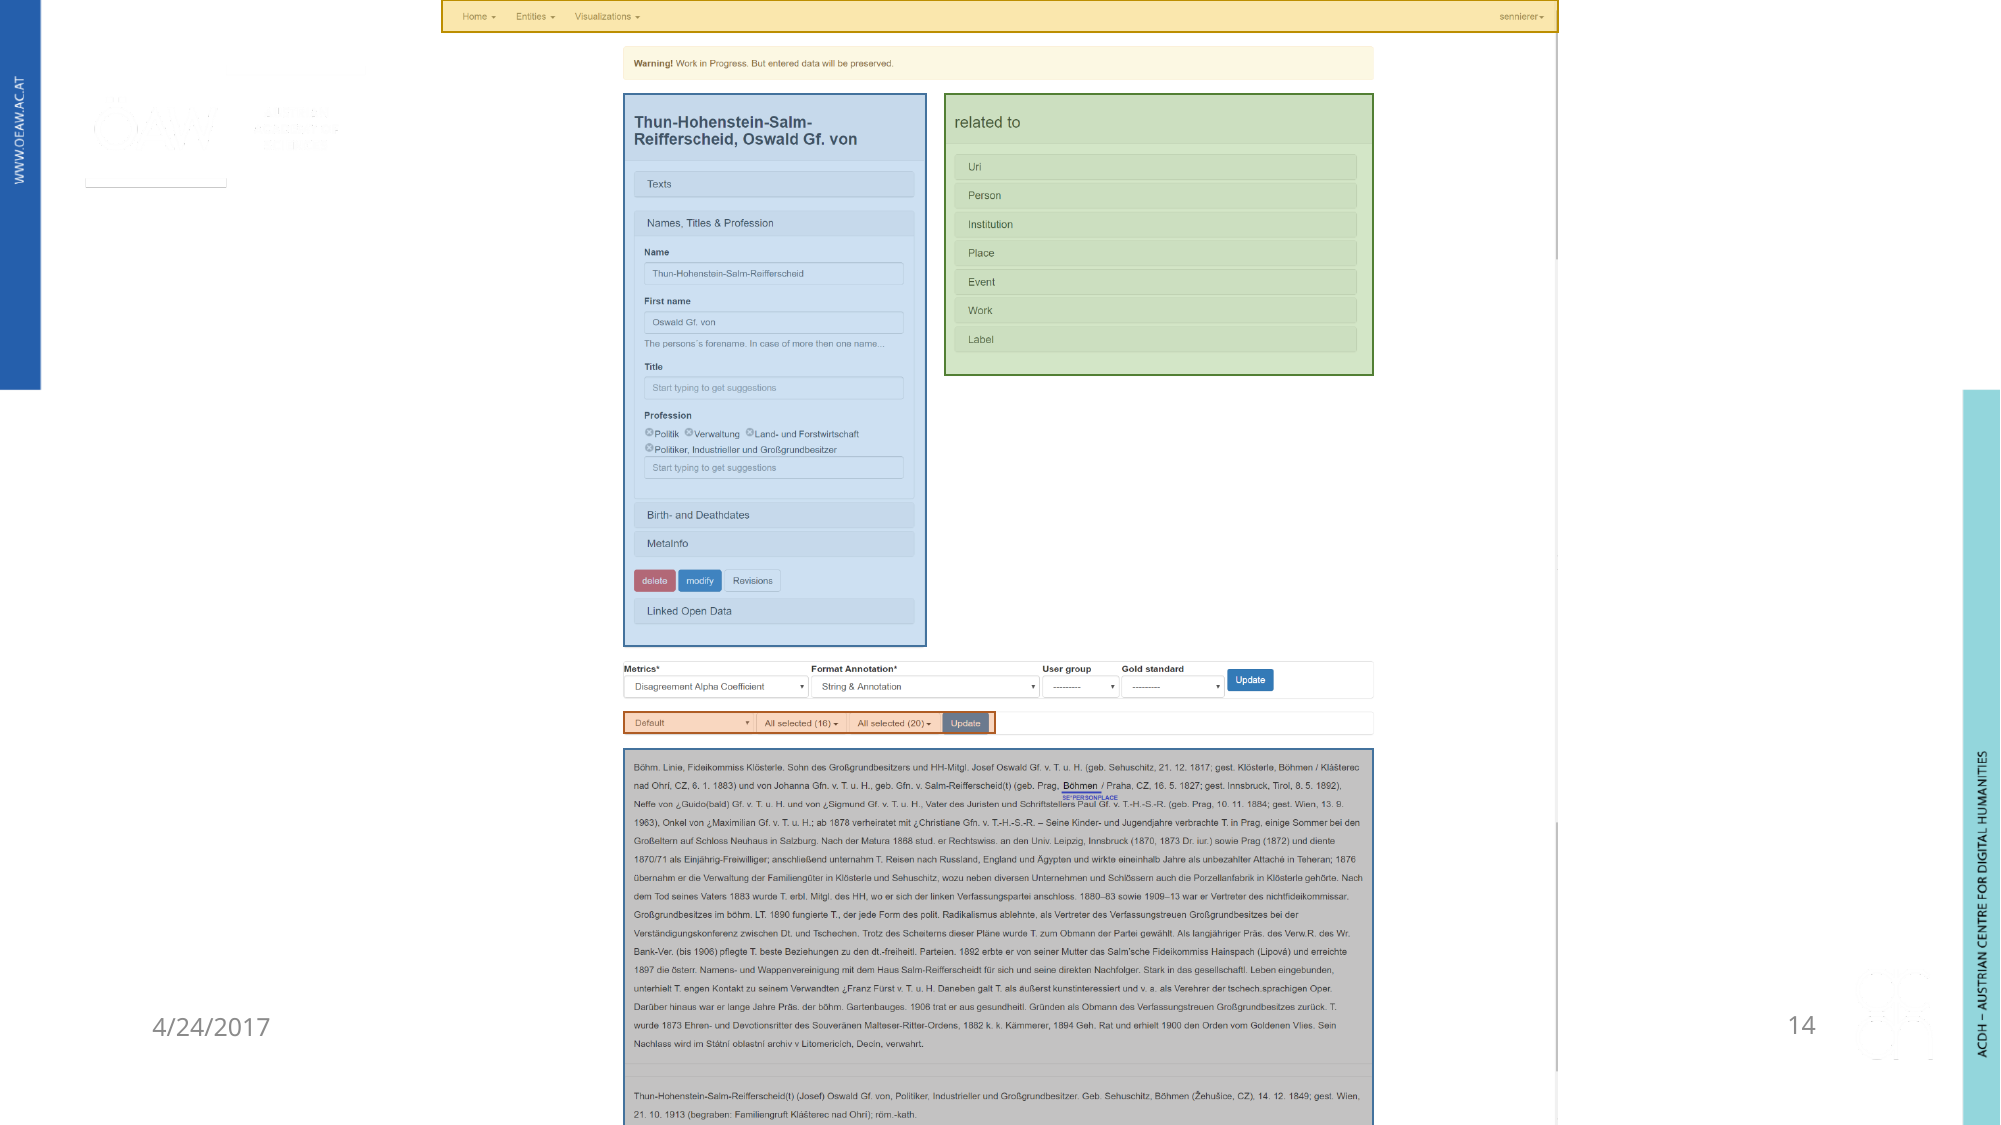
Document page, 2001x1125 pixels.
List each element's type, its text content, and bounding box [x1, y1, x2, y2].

slide_number 14 [1558, 996, 1831, 1057]
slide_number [137, 996, 441, 1057]
picture [0, 0, 2000, 1125]
